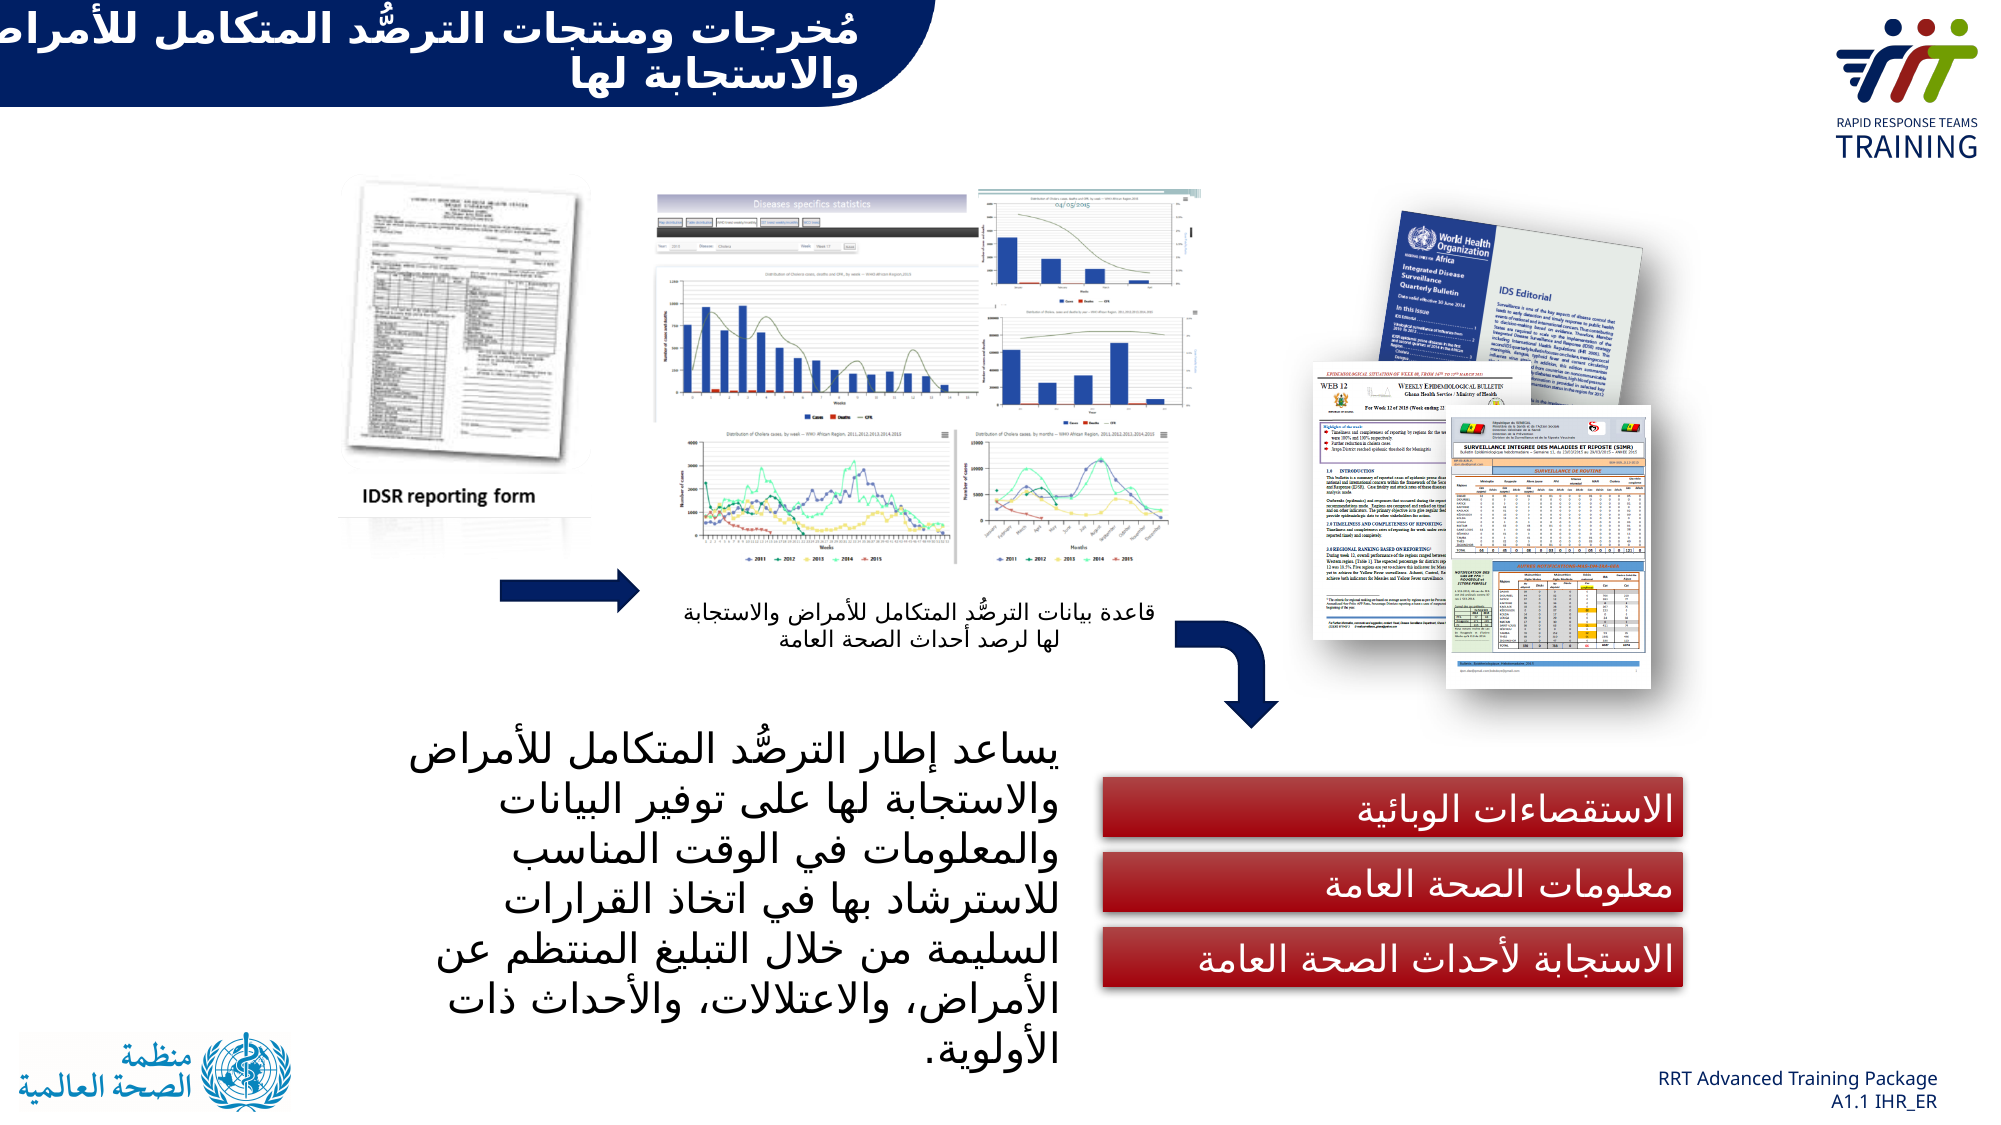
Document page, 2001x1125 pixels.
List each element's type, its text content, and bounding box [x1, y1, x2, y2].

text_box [1313, 210, 1652, 689]
picture [19, 1032, 291, 1112]
text_box [1176, 621, 1277, 728]
title مُخرجات ومنتجات الترصُّد المتكامل للأمراض والاستجابة لها [0, 0, 869, 107]
text_box معلومات الصحة العامة [1102, 852, 1683, 912]
text_box قاعدة بيانات الترصُّد المتكامل للأمراض والاستجابة لها لرصد أحداث الصحة العامة [670, 589, 1169, 660]
text_box الاستقصاءات الوبائية [1102, 777, 1683, 837]
picture [650, 189, 1201, 572]
picture [869, 0, 936, 107]
picture [1835, 19, 1978, 167]
text_box الاستجابة لأحداث الصحة العامة [1102, 927, 1683, 987]
text_box [599, 570, 639, 611]
picture [248, 1047, 254, 1056]
text_box يساعد إطار الترصُّد المتكامل للأمراض والاستجابة لها على توفير البيانات والمعلومات في الوقت المناسب للاسترشاد بها في اتخاذ القرارات السليمة من خلال التبليغ المنتظم عن الأمراض، والاعتلالات، والأحداث ذات الأولوية. [370, 714, 1069, 1080]
picture [338, 174, 595, 766]
